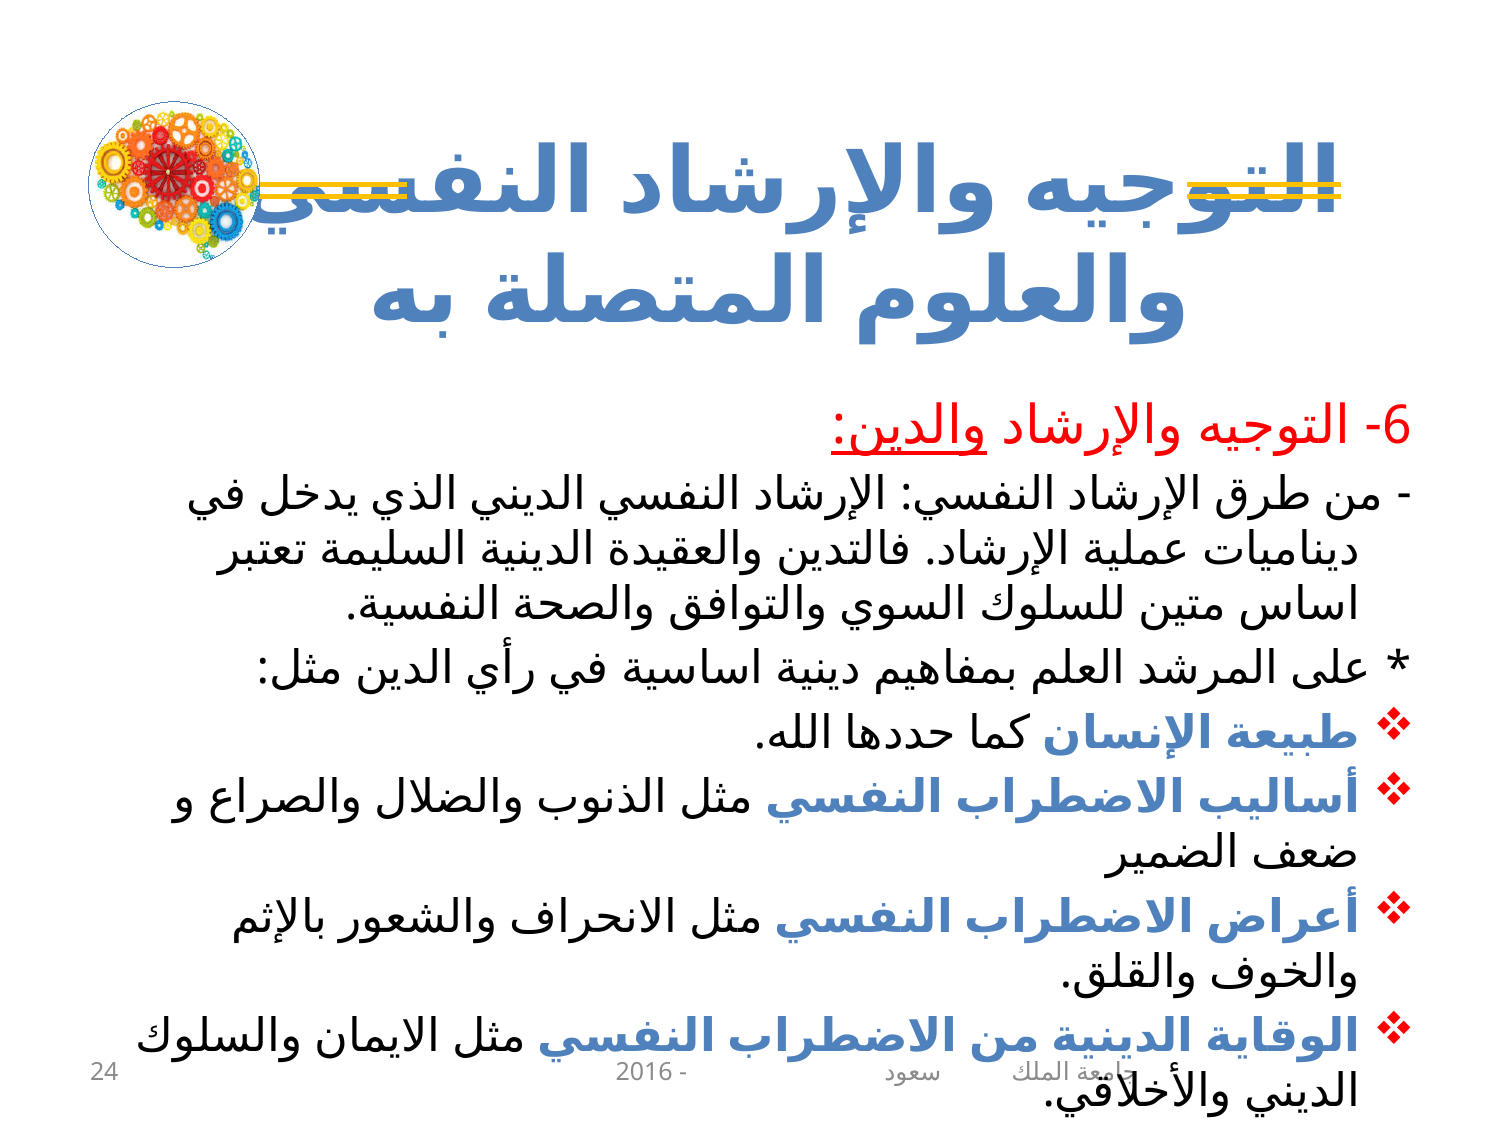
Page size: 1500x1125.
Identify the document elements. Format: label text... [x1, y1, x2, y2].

text_box 6- التوجيه والإرشاد والدين: - من طرق الإرشاد النفسي: الإرشاد النفسي الديني الذي يدخل في ديناميات عملية الإرشاد. فالتدين والعقيدة الدينية السليمة تعتبر اساس متين للسلوك السوي والتوافق والصحة النفسية. * على المرشد العلم بمفاهيم دينية اساسية في رأي الدين مثل: طبيعة الإنسان كما حددها الله. أساليب الاضطراب النفسي مثل الذنوب والضلال والصراع و ضعف الضمير أعراض الاضطراب النفسي مثل الانحراف والشعور بالإثم والخوف والقلق. الوقاية الدينية من الاضطراب النفسي مثل الايمان والسلوك الديني والأخلاقي. [76, 382, 1427, 1125]
picture [88, 101, 260, 268]
text_box التوجيه والإرشاد النفسي والعلوم المتصلة به [200, 113, 1359, 349]
